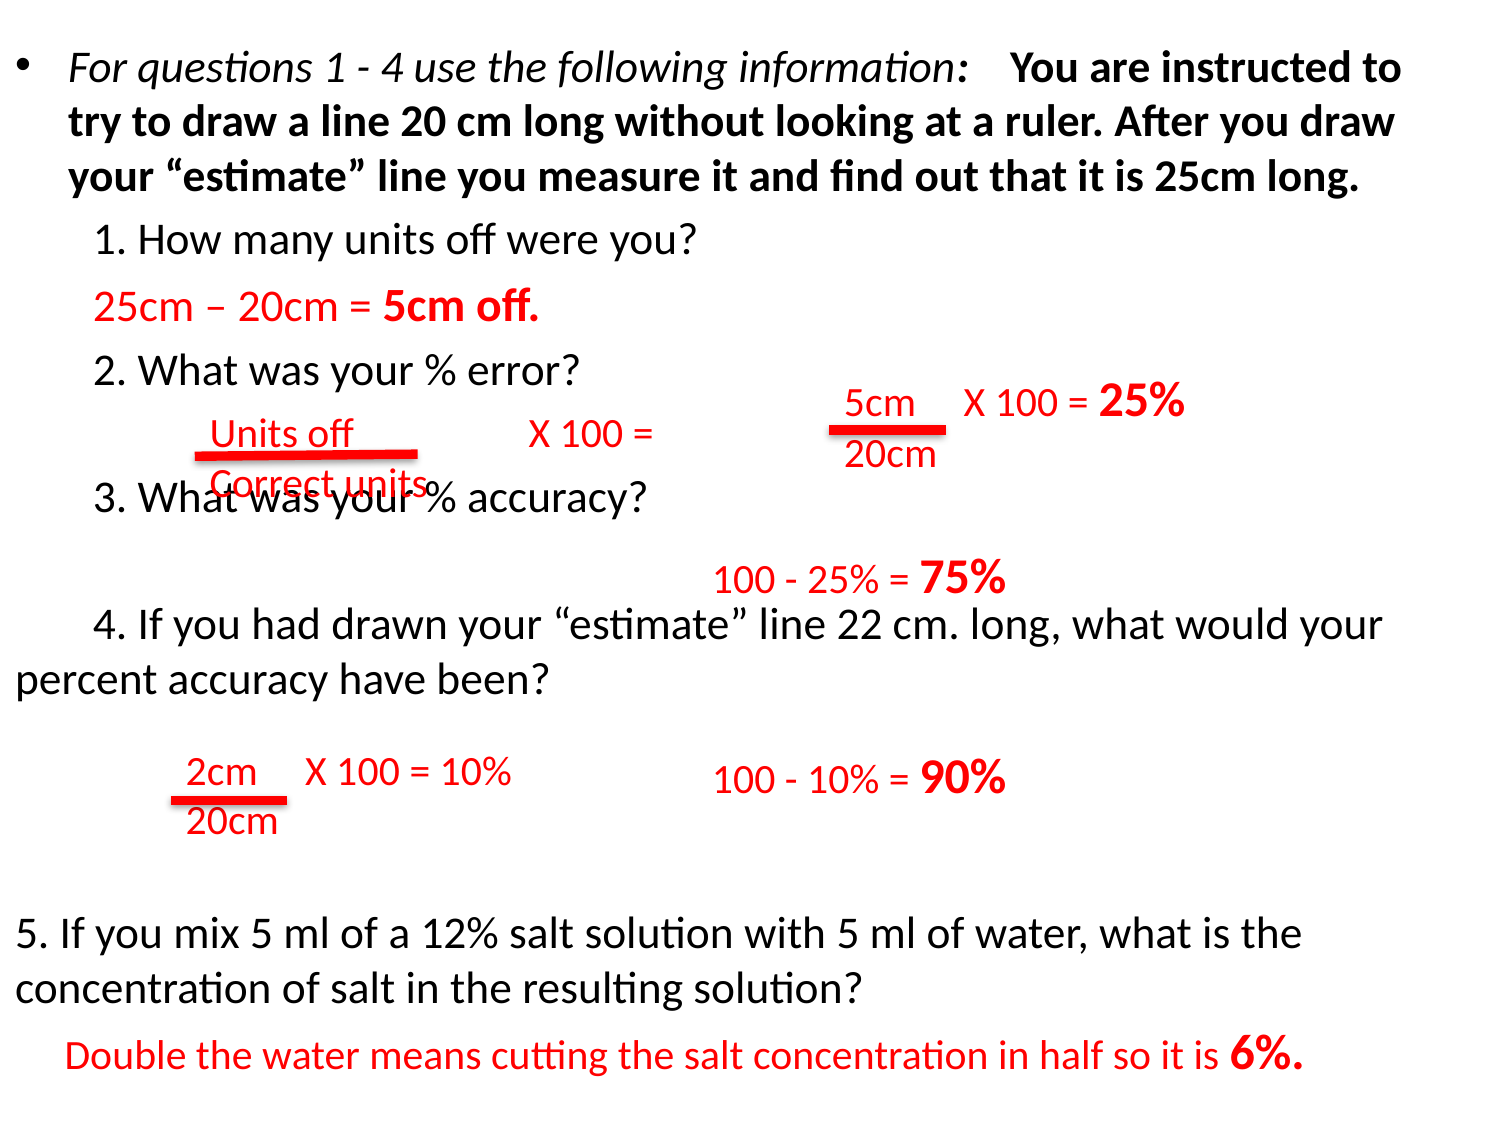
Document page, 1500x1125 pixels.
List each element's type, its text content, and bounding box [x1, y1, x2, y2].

text_box Double the water means cutting the salt concentration in half so it is 6%. [49, 1012, 1331, 1088]
text_box Units off X 100 = Correct units [194, 398, 672, 514]
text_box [194, 453, 418, 458]
text_box 100 - 10% = 90% [687, 736, 1130, 861]
text_box 100 - 25% = 75% [687, 536, 1130, 661]
list For questions 1 - 4 use the following information: You are instructed to try to draw a line 20 cm long without looking at a ruler. After you draw your “estimate” line you measure it and find out that it is 25cm long. 1. How many units off were you? 25cm – 20cm = 5cm off. 2. What was your % error? 3. What was your % accuracy? 4. If you had drawn your “estimate” line 22 cm. long, what would your percent accuracy have been? 5. If you mix 5 ml of a 12% salt solution with 5 ml of water, what is the concentration of salt in the resulting solution? [0, 29, 1471, 1080]
text_box 2cm X 100 = 10% 20cm [170, 736, 613, 851]
text_box 5cm X 100 = 25% 20cm [829, 358, 1271, 484]
